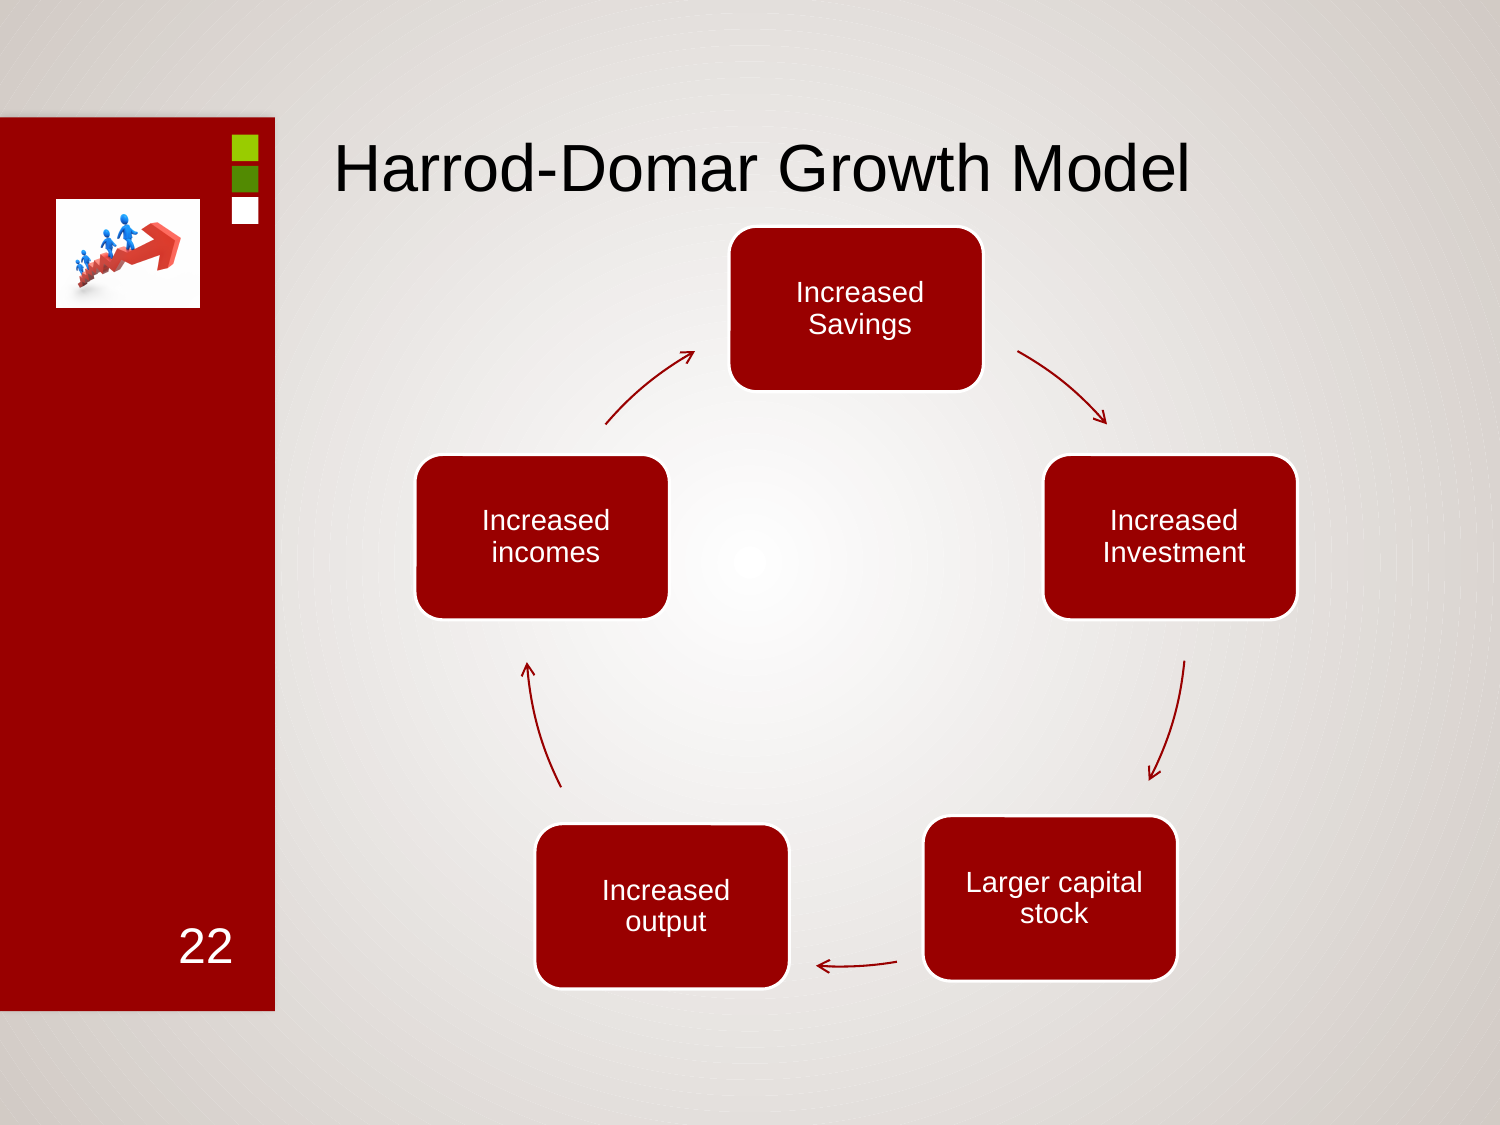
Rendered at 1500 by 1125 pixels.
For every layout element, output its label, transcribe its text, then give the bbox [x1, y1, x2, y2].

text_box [286, 225, 1426, 1001]
slide_number 22 [56, 893, 249, 994]
title Harrod-Domar Growth Model [318, 98, 1457, 213]
picture [56, 199, 201, 308]
